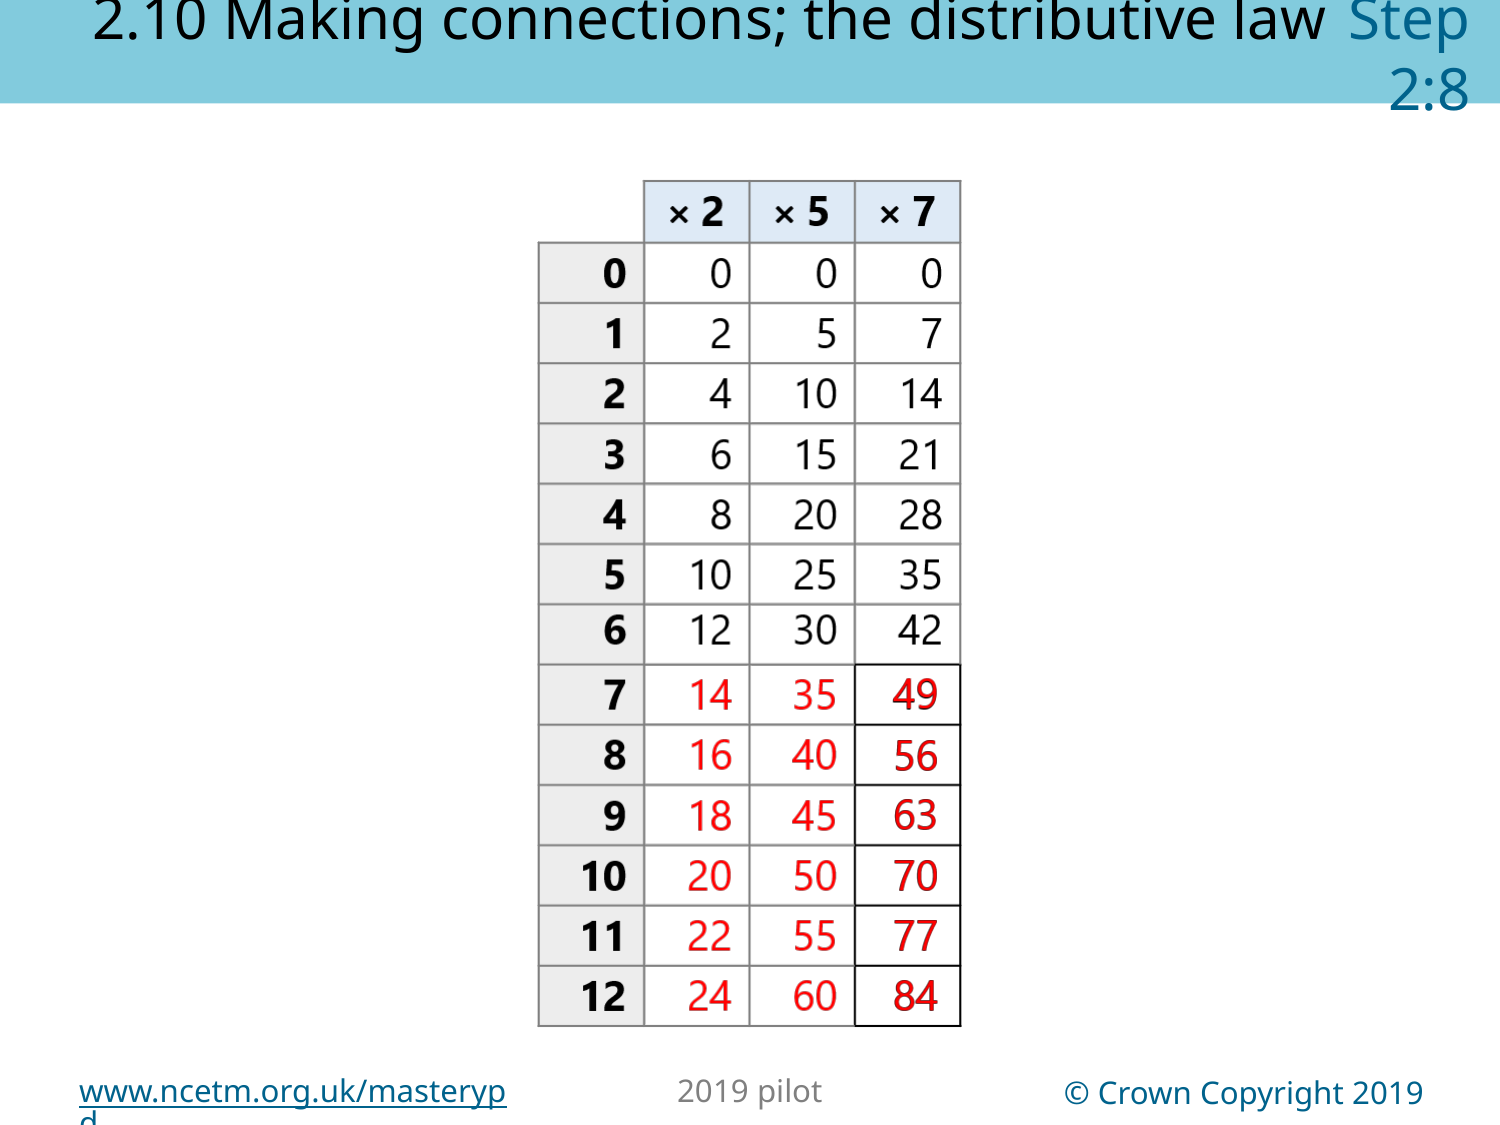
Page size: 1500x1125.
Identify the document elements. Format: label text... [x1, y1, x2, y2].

picture [537, 172, 964, 1046]
list 2.10 Making connections; the distributive law Step 2:8 [0, 0, 1500, 104]
